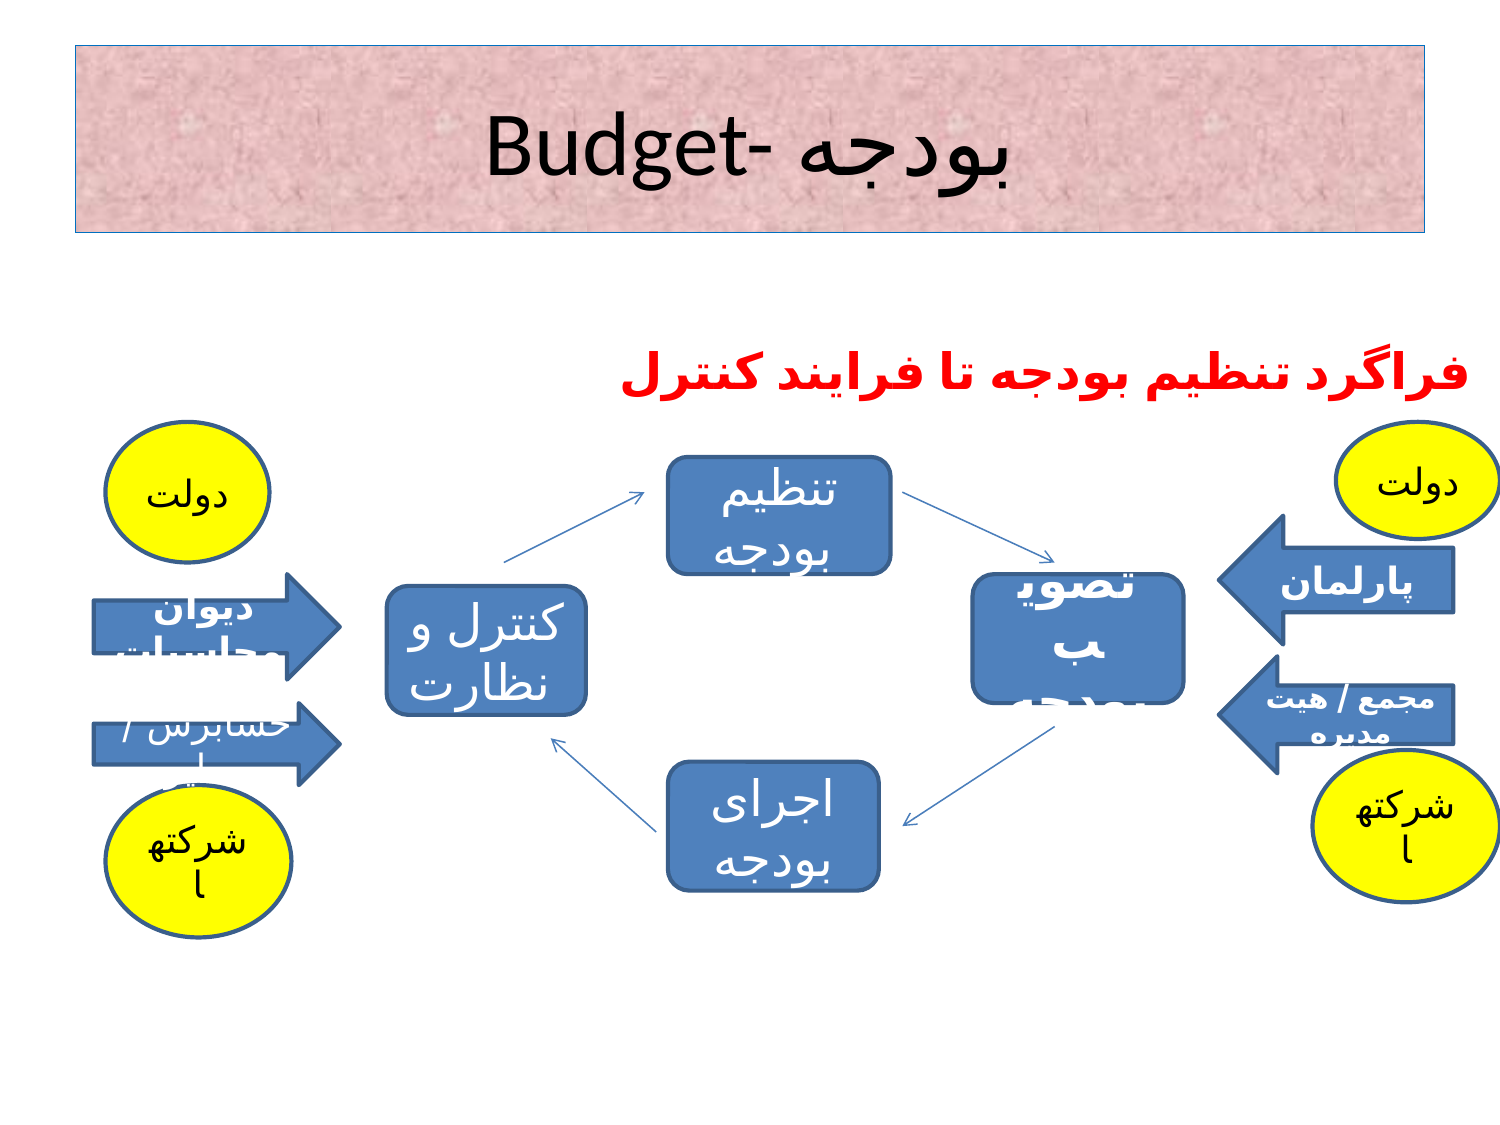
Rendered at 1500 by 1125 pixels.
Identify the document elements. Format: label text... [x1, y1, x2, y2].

title Budget- بودجه [75, 45, 1425, 233]
text_box دولت [103, 419, 272, 565]
text_box دولت [1333, 419, 1500, 542]
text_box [550, 737, 657, 833]
text_box حسابرس / سایر [91, 701, 342, 788]
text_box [902, 726, 1055, 827]
text_box پارلمان [1216, 513, 1456, 647]
text_box شرکتها [103, 782, 294, 940]
text_box دیوان محاسبات [91, 572, 342, 682]
text_box مجمع / هیت مدیره [1216, 654, 1456, 776]
text_box تصویب بودجه [970, 572, 1186, 706]
text_box اجرای بودجه [665, 759, 881, 893]
text_box تنظیم بودجه [665, 454, 893, 577]
text_box شرکتها [1310, 747, 1500, 905]
text_box کنترل و نظارت [384, 583, 588, 717]
list فراگرد تنظیم بودجه تا فرایند کنترل [46, 262, 1500, 1005]
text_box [503, 491, 645, 563]
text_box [902, 491, 1055, 563]
